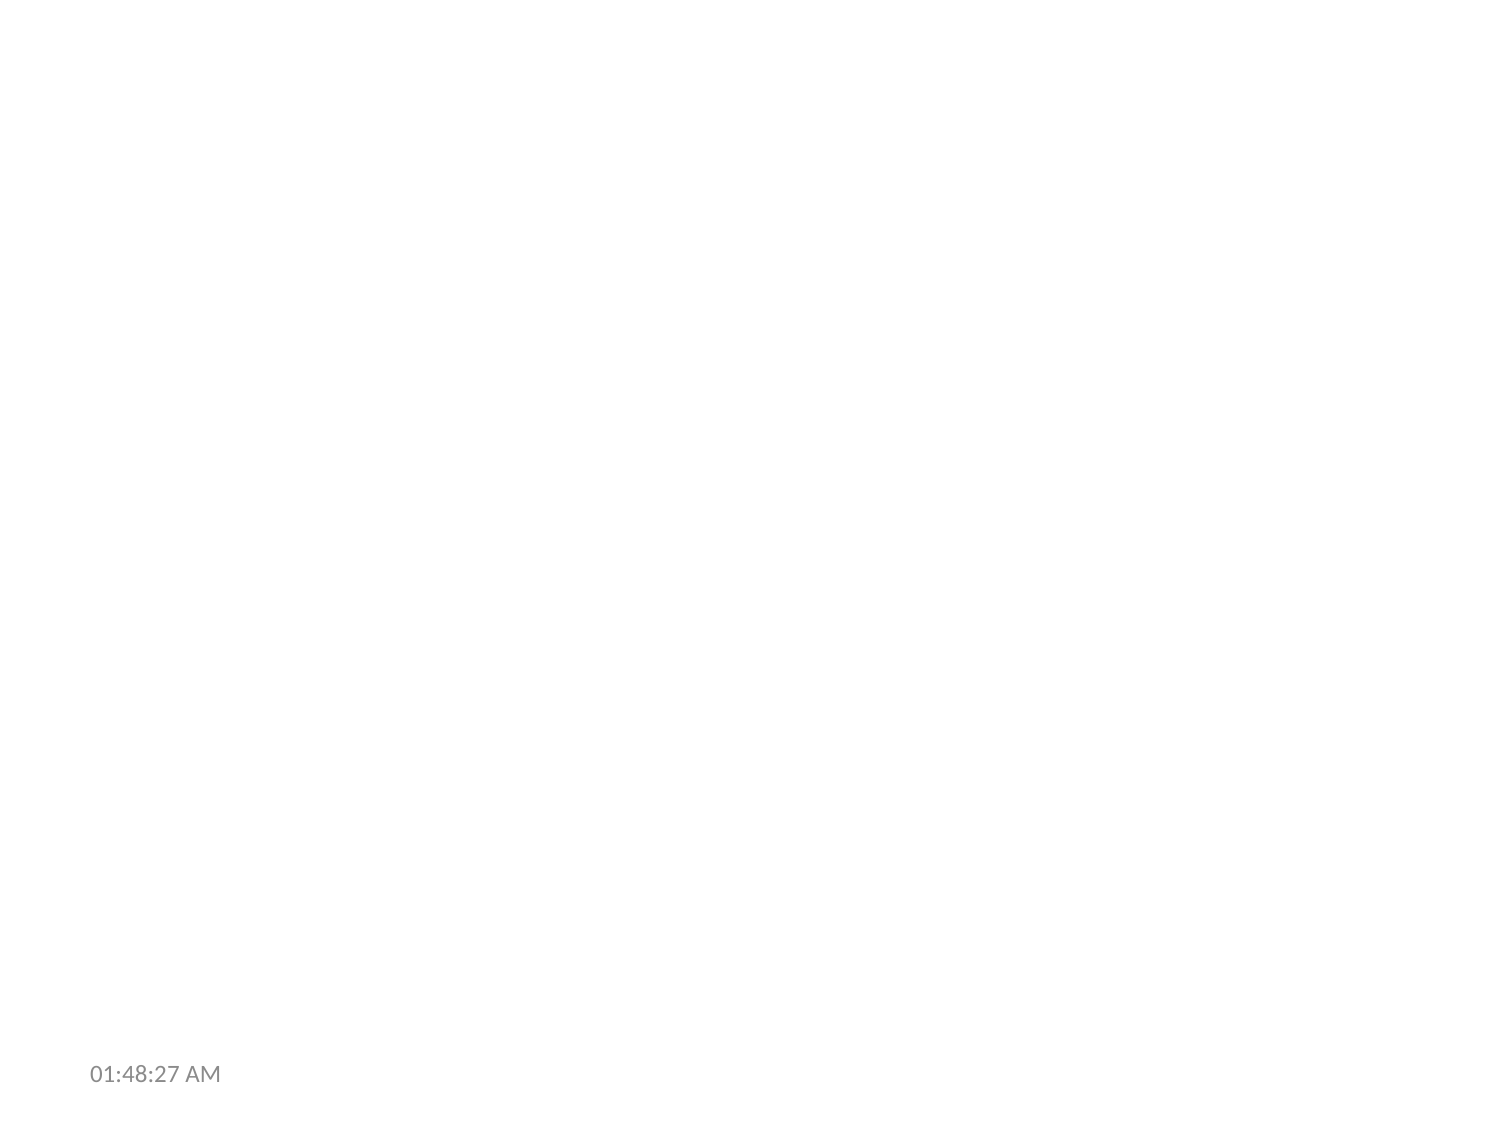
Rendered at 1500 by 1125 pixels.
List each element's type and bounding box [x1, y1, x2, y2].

slide_number [75, 1042, 425, 1103]
